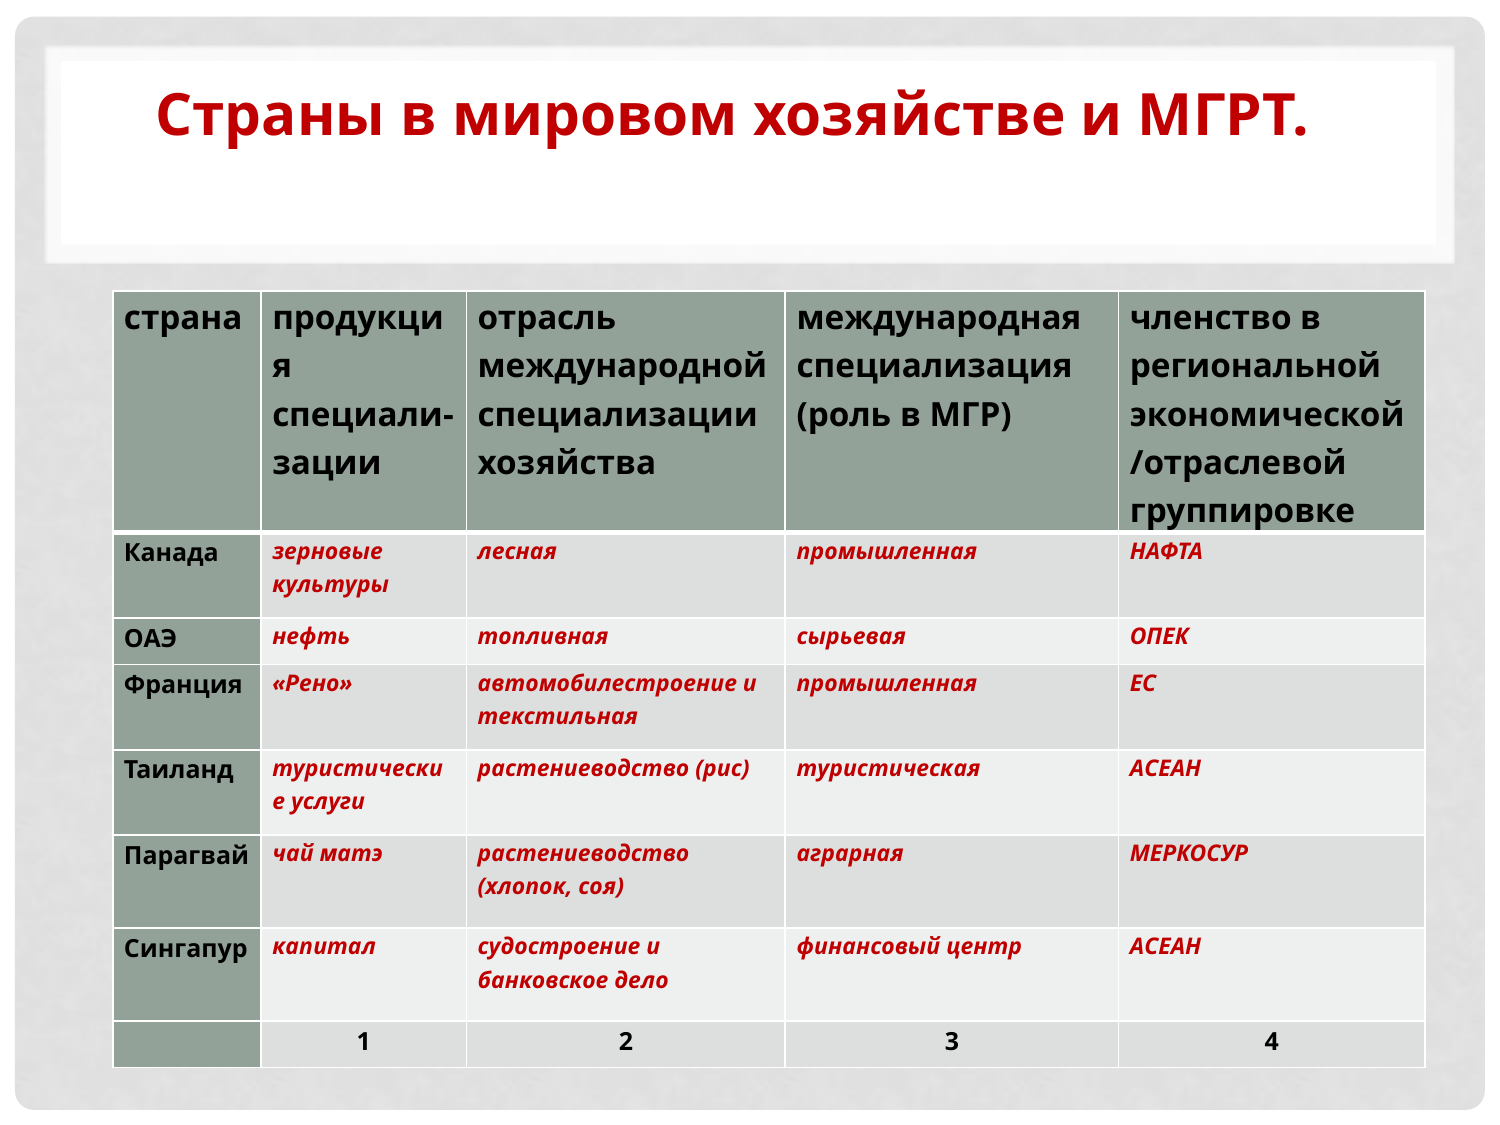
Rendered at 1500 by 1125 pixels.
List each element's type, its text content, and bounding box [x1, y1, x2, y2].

table_cell НАФТА [1119, 535, 1424, 617]
table_cell капитал [262, 929, 466, 1020]
table_cell Таиланд [114, 751, 260, 834]
table_cell ОПЕК [1119, 619, 1424, 664]
table_cell Сингапур [114, 929, 260, 1020]
table_cell МЕРКОСУР [1119, 836, 1424, 927]
table_cell 2 [467, 1022, 784, 1067]
table_cell промышленная [786, 535, 1118, 617]
table_cell 1 [262, 1022, 466, 1067]
table_cell Парагвай [114, 836, 260, 927]
table_cell топливная [467, 619, 784, 664]
table_header членство в региональной экономической/отраслевой группировке [1119, 292, 1424, 530]
text_box Страны в мировом хозяйстве и МГРТ. [64, 69, 1400, 155]
table_cell АСЕАН [1119, 929, 1424, 1020]
table_cell автомобилестроение и текстильная [467, 665, 784, 749]
table_cell аграрная [786, 836, 1118, 927]
table_header международная специализация (роль в МГР) [786, 292, 1118, 530]
table_cell туристические услуги [262, 751, 466, 834]
table_cell туристическая [786, 751, 1118, 834]
table_cell растениеводство (хлопок, соя) [467, 836, 784, 927]
table_cell Франция [114, 665, 260, 749]
table_header продукция специали- зации [262, 292, 466, 530]
table_cell растениеводство (рис) [467, 751, 784, 834]
table_cell чай матэ [262, 836, 466, 927]
table_cell [114, 1022, 260, 1067]
table_cell финансовый центр [786, 929, 1118, 1020]
table_cell АСЕАН [1119, 751, 1424, 834]
table_header страна [114, 292, 260, 530]
table_cell судостроение и банковское дело [467, 929, 784, 1020]
table_cell нефть [262, 619, 466, 664]
table_cell 4 [1119, 1022, 1424, 1067]
table_cell 3 [786, 1022, 1118, 1067]
table_cell Канада [114, 535, 260, 617]
table_cell ЕС [1119, 665, 1424, 749]
table_cell промышленная [786, 665, 1118, 749]
table_cell ОАЭ [114, 619, 260, 664]
table_cell сырьевая [786, 619, 1118, 664]
table_header отрасль международной специализации хозяйства [467, 292, 784, 530]
table_cell «Рено» [262, 665, 466, 749]
table_cell лесная [467, 535, 784, 617]
table_cell зерновые культуры [262, 535, 466, 617]
